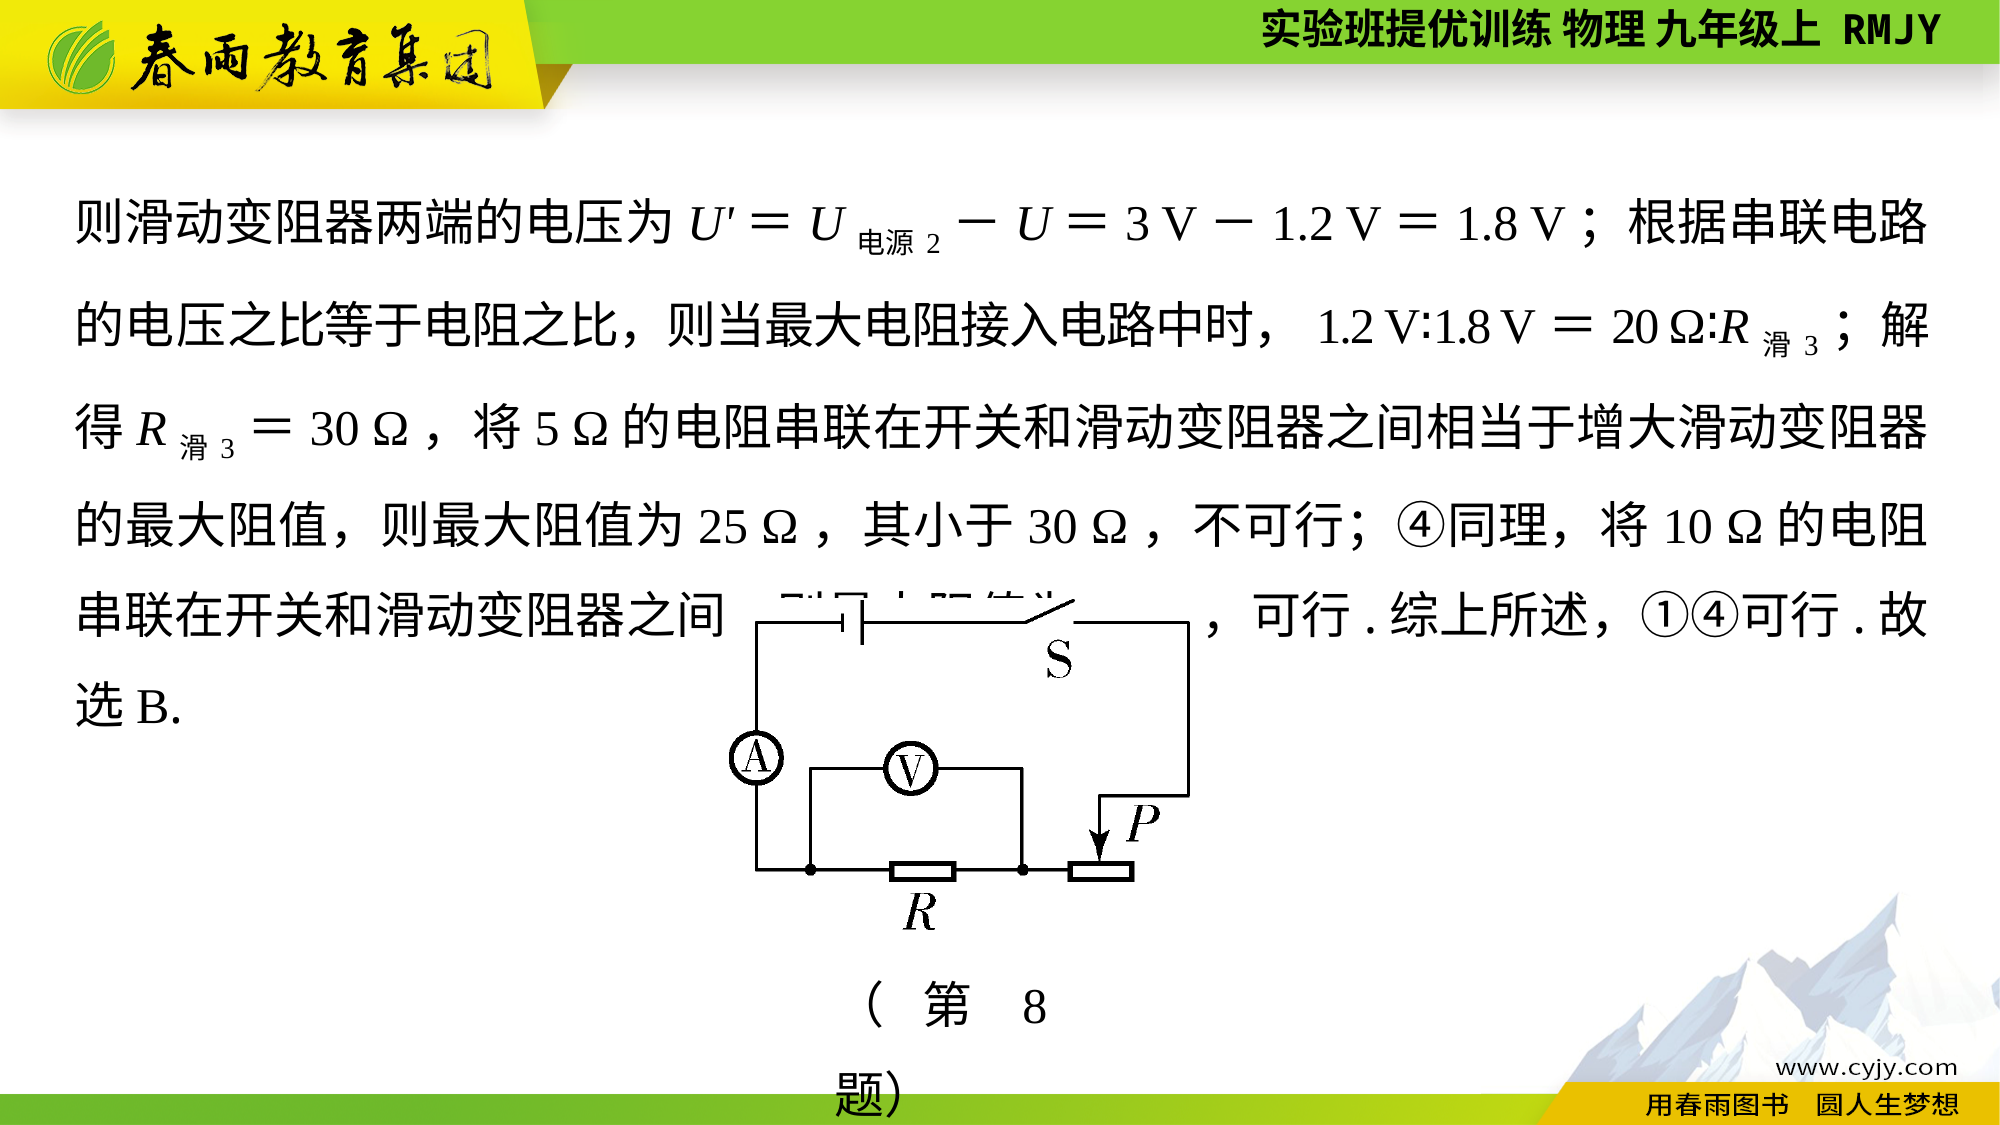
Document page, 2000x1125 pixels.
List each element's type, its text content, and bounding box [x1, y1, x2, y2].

picture [0, 0, 2000, 1125]
list 则滑动变阻器两端的电压为U'＝U电源2－U＝3 V－1.2 V＝1.8 V；根据串联电路的电压之比等于电阻之比，则当最大电阻接入电路中时，1.2 V∶1.8 V＝20 Ω∶R滑3；解得R滑3＝30 Ω，将5 Ω的电阻串联在开关和滑动变阻器之间相当于增大滑动变阻器的最大阻值，则最大阻值为25 Ω，其小于30 Ω，不可行；④同理，将10 Ω的电阻串联在开关和滑动变阻器之间，则最大阻值为30 Ω，可行.综上所述，①④可行.故选B. [59, 149, 1944, 619]
text_box （第8题） [819, 955, 1074, 1041]
